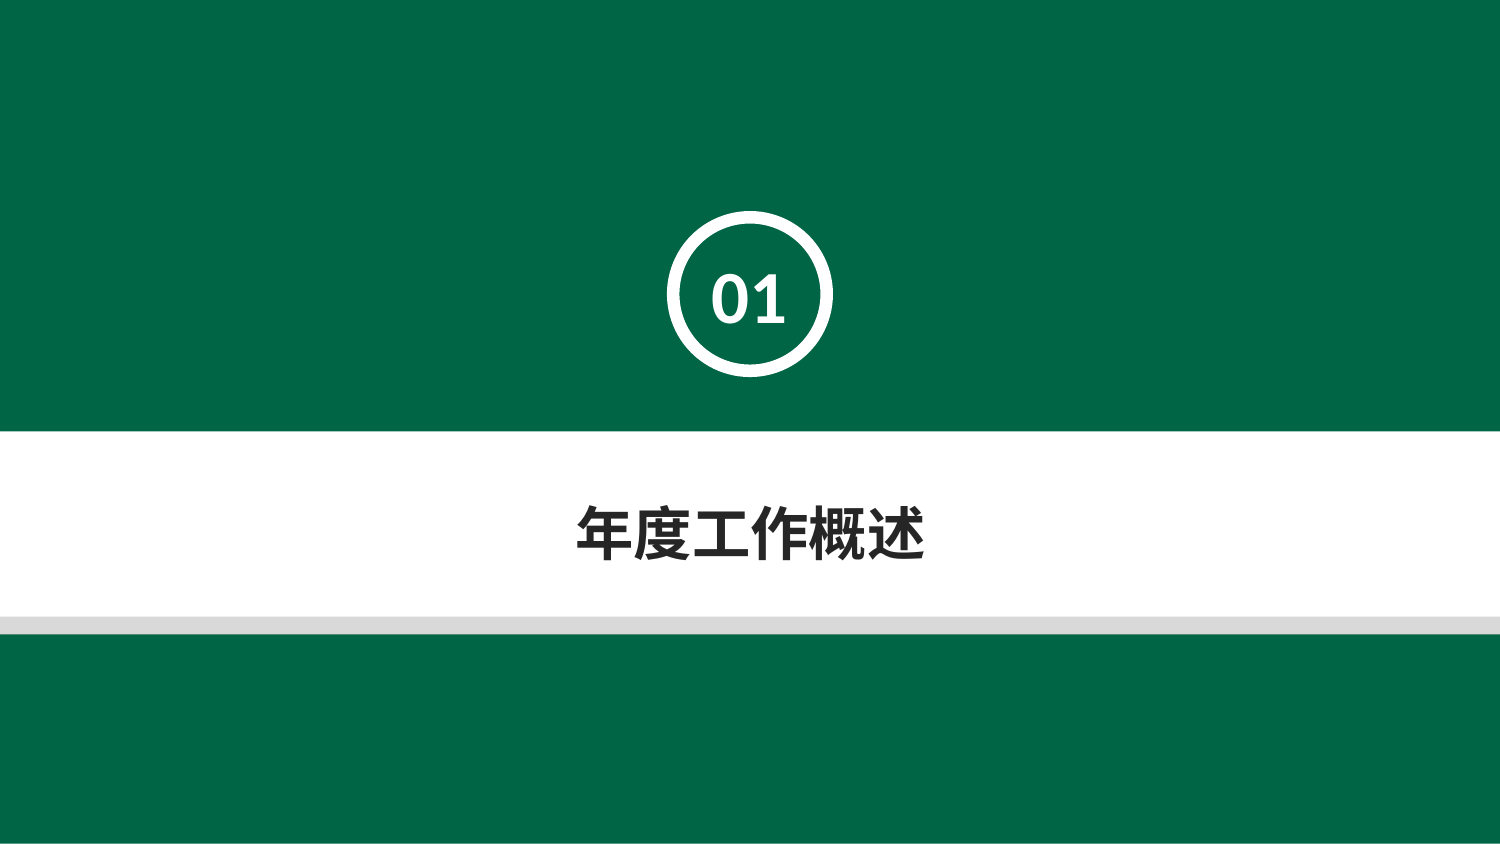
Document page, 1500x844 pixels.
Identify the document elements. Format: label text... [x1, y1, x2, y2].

text_box [0, 429, 1500, 615]
text_box 年度工作概述 [561, 489, 1199, 575]
text_box [0, 615, 1500, 636]
text_box [0, 0, 1500, 429]
text_box [0, 636, 1500, 844]
text_box 01 [671, 215, 829, 373]
